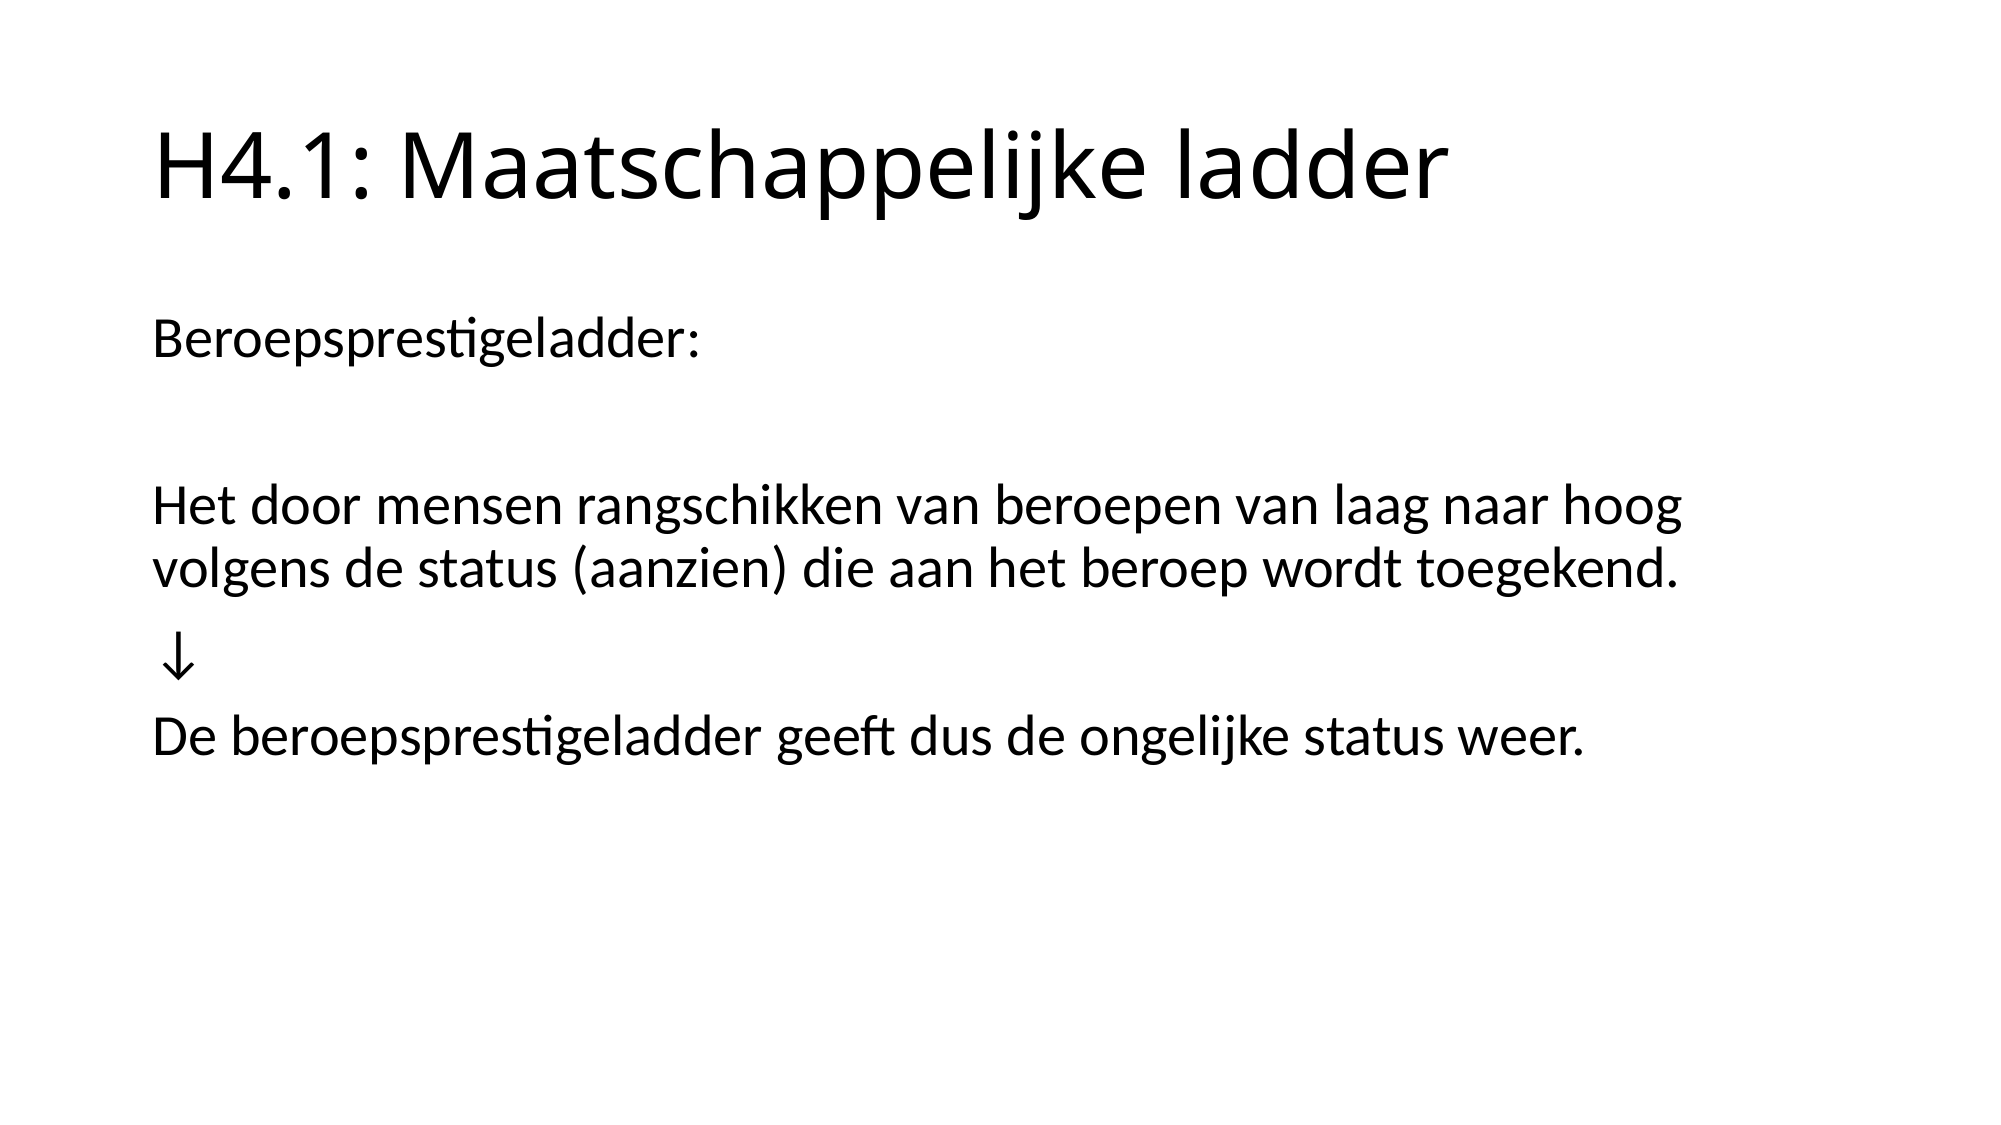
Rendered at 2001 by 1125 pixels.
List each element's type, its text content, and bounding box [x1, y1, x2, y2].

title H4.1: Maatschappelijke ladder [137, 59, 1863, 278]
list Beroepsprestigeladder: Het door mensen rangschikken van beroepen van laag naar hoog volgens de status (aanzien) die aan het beroep wordt toegekend. ↓ De beroepsprestigeladder geeft dus de ongelijke status weer. [137, 299, 1863, 1014]
